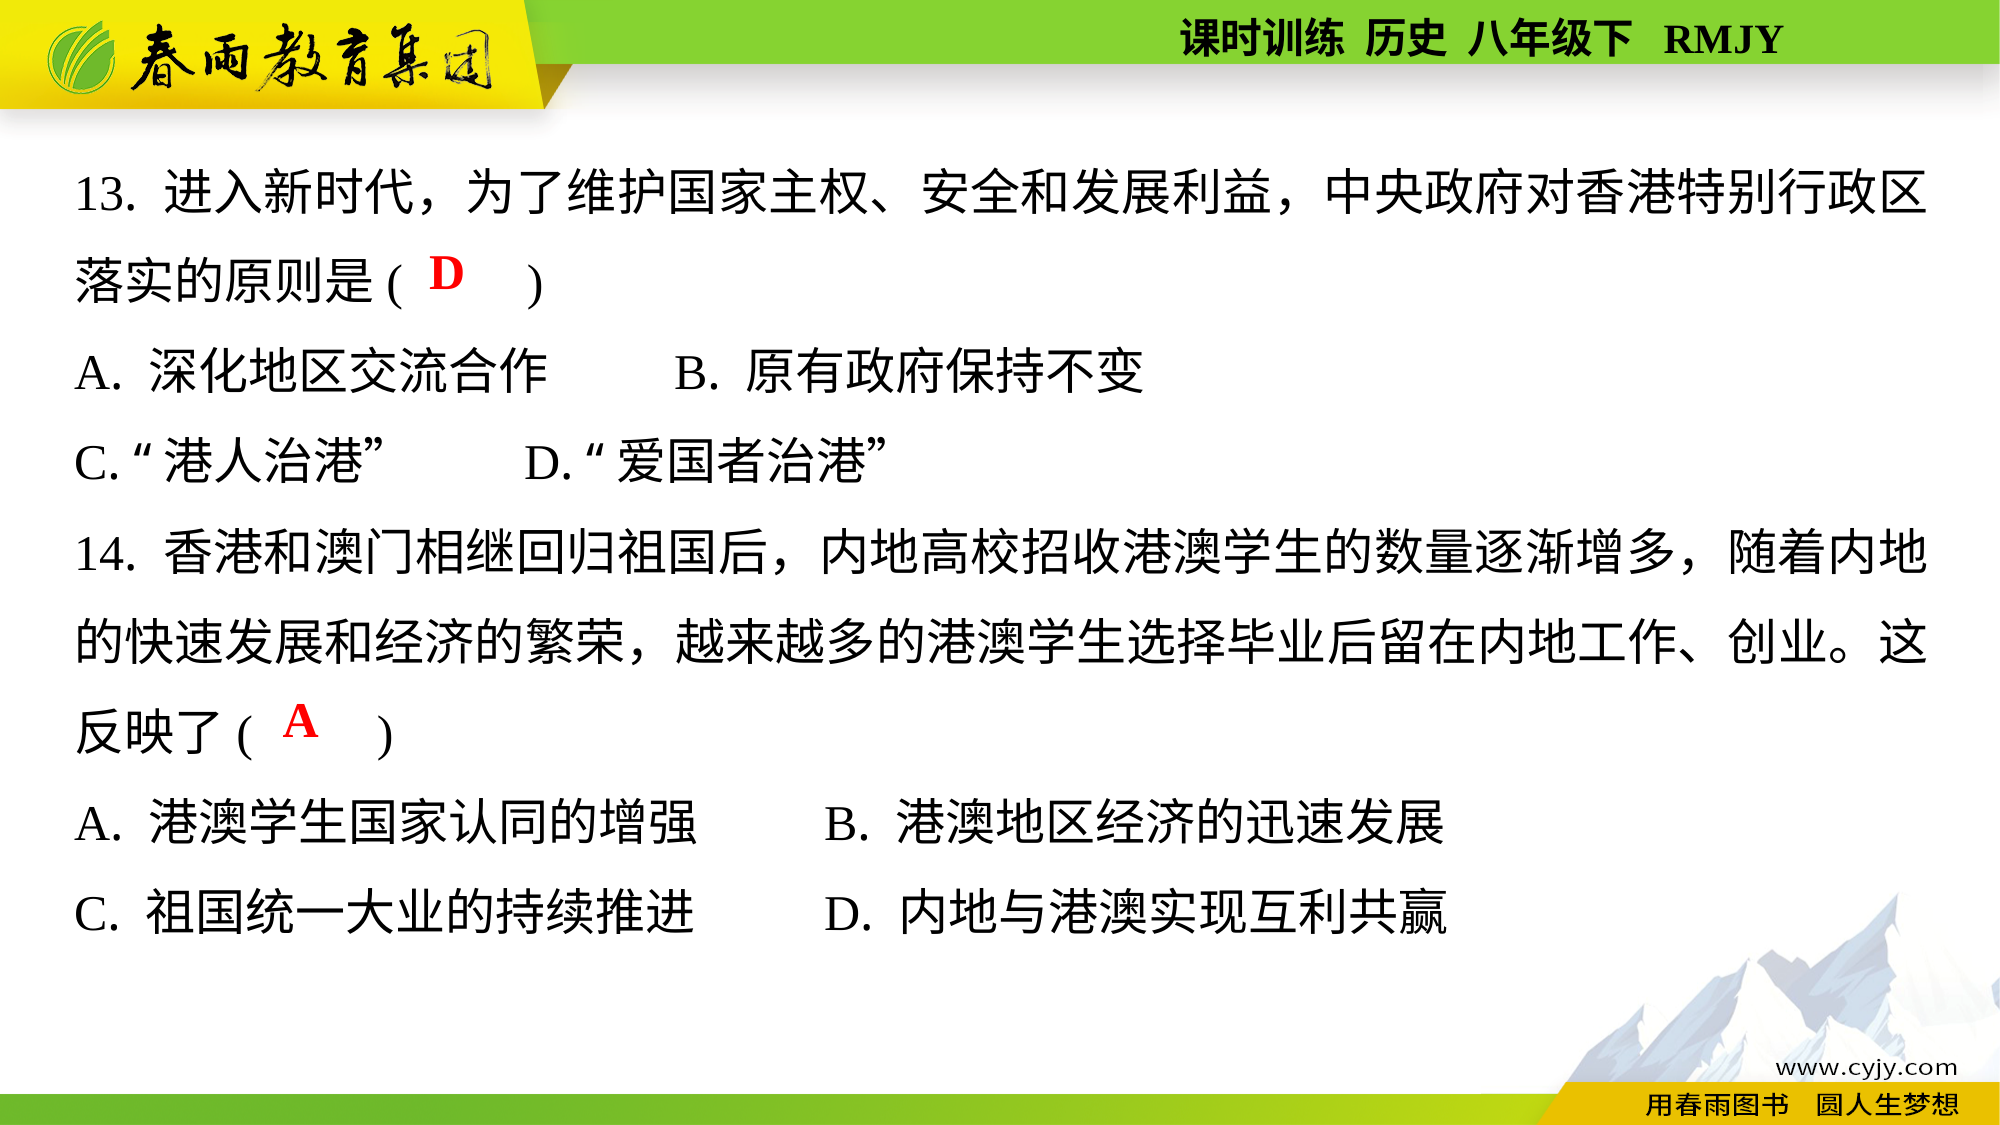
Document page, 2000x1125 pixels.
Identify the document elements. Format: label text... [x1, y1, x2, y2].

list 13. 进入新时代，为了维护国家主权、安全和发展利益，中央政府对香港特别行政区落实的原则是( ) A. 深化地区交流合作 B. 原有政府保持不变 C. “港人治港” D. “爱国者治港” 14. 香港和澳门相继回归祖国后，内地高校招收港澳学生的数量逐渐增多，随着内地的快速发展和经济的繁荣，越来越多的港澳学生选择毕业后留在内地工作、创业。这反映了( ) A. 港澳学生国家认同的增强 B. 港澳地区经济的迅速发展 C. 祖国统一大业的持续推进 D. 内地与港澳实现互利共赢 [59, 122, 1944, 956]
text_box D [414, 231, 481, 307]
text_box A [267, 680, 334, 756]
picture [0, 0, 2000, 1125]
